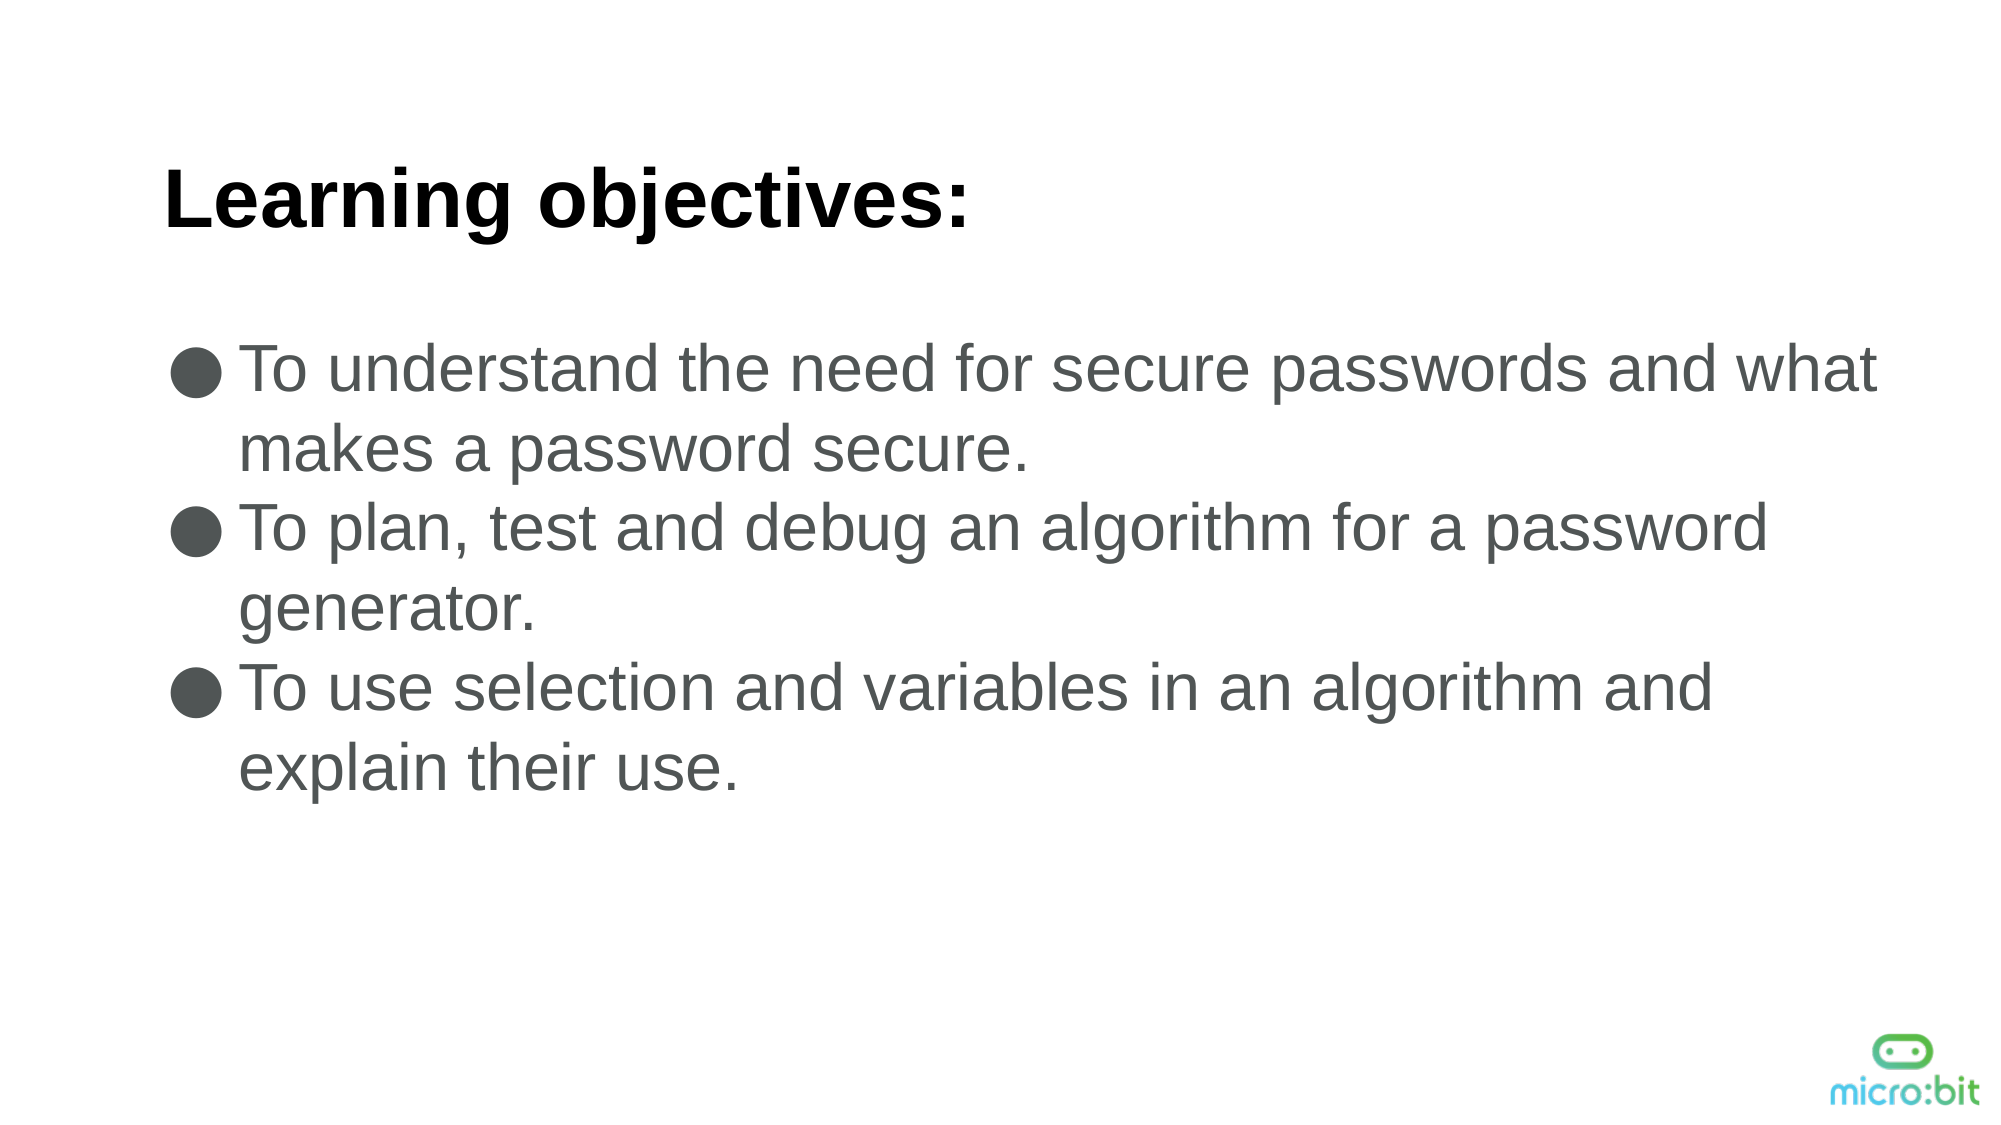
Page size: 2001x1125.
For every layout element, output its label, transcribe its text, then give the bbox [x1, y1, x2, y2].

picture [1830, 1029, 1980, 1106]
text_box Learning objectives: To understand the need for secure passwords and what makes a password secure. To plan, test and debug an algorithm for a password generator. To use selection and variables in an algorithm and explain their use. [148, 50, 1900, 874]
